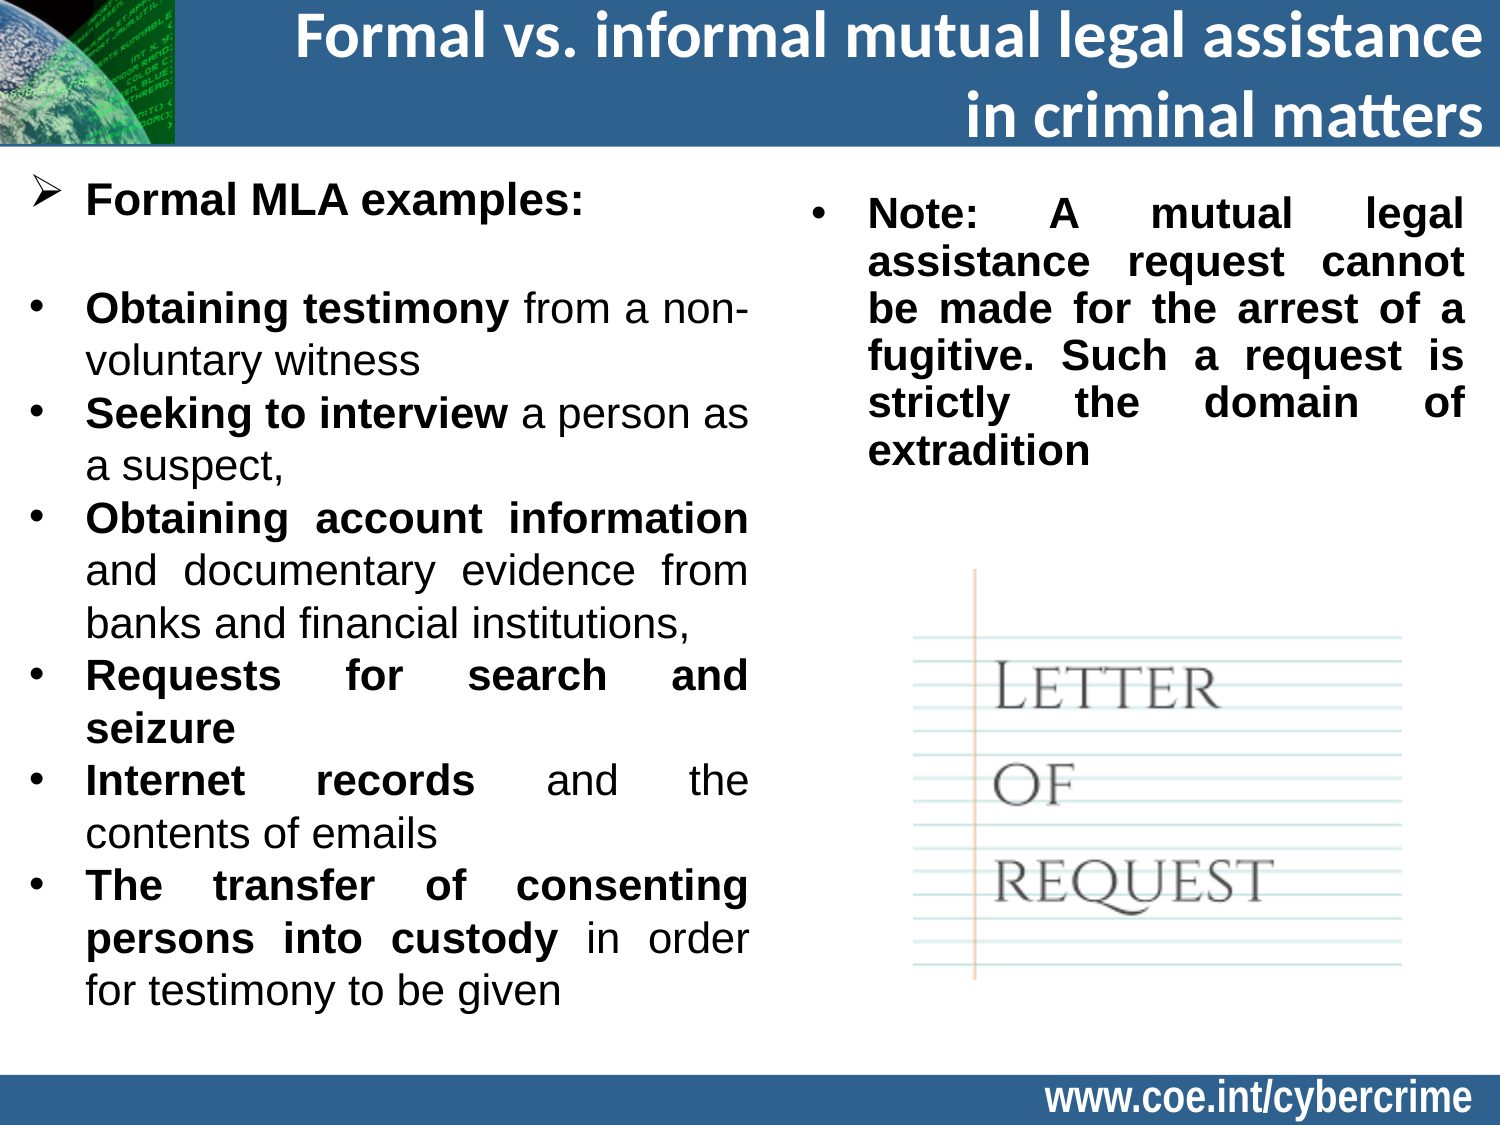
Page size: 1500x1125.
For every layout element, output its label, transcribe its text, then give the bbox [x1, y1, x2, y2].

text_box Formal vs. informal mutual legal assistance in criminal matters [177, 0, 1500, 149]
picture [0, 0, 175, 144]
text_box Formal MLA examples: Obtaining testimony from a non-voluntary witness Seeking to interview a person as a suspect, Obtaining account information and documentary evidence from banks and financial institutions, Requests for search and seizure Internet records and the contents of emails The transfer of consenting persons into custody in order for testimony to be given [14, 162, 765, 1022]
picture [913, 569, 1402, 980]
text_box www.coe.int/cybercrime [1030, 1059, 1500, 1125]
text_box [0, 1073, 1030, 1125]
text_box Note: A mutual legal assistance request cannot be made for the arrest of a fugitive. Such a request is strictly the domain of extradition [796, 183, 1480, 482]
